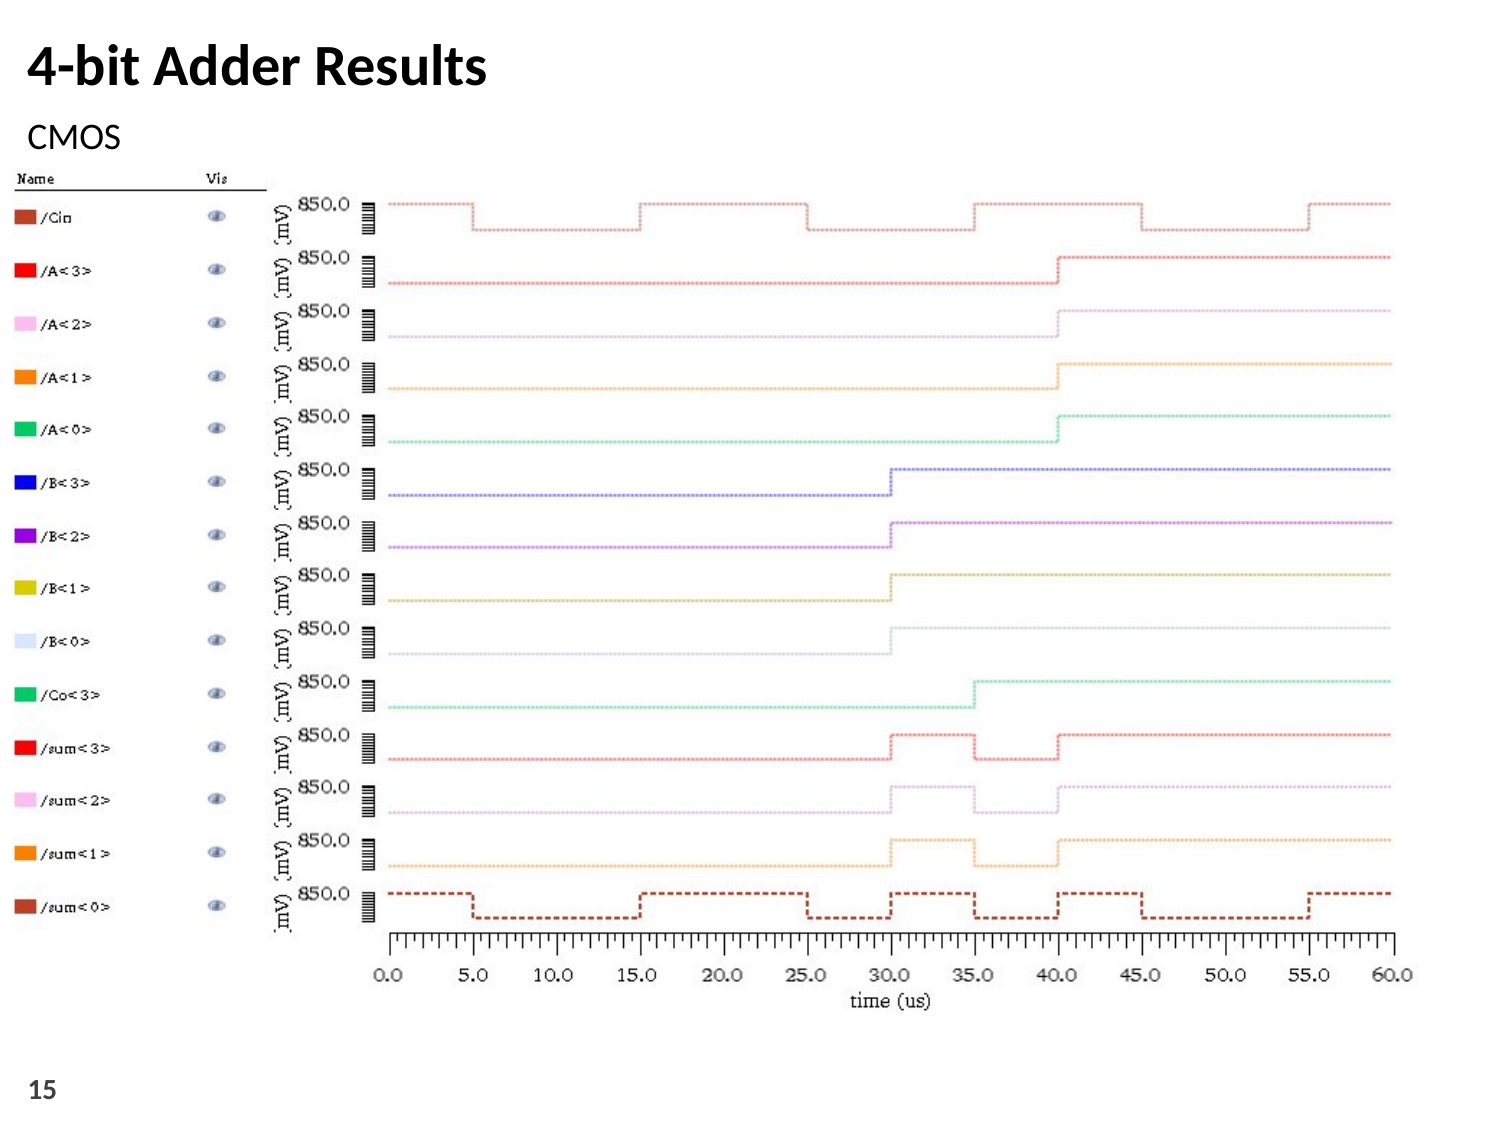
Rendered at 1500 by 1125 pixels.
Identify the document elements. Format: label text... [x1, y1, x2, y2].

title 4-bit Adder Results [12, 19, 1493, 105]
slide_number 15 [12, 1052, 363, 1113]
picture [12, 165, 1433, 1012]
text_box CMOS [12, 104, 388, 164]
